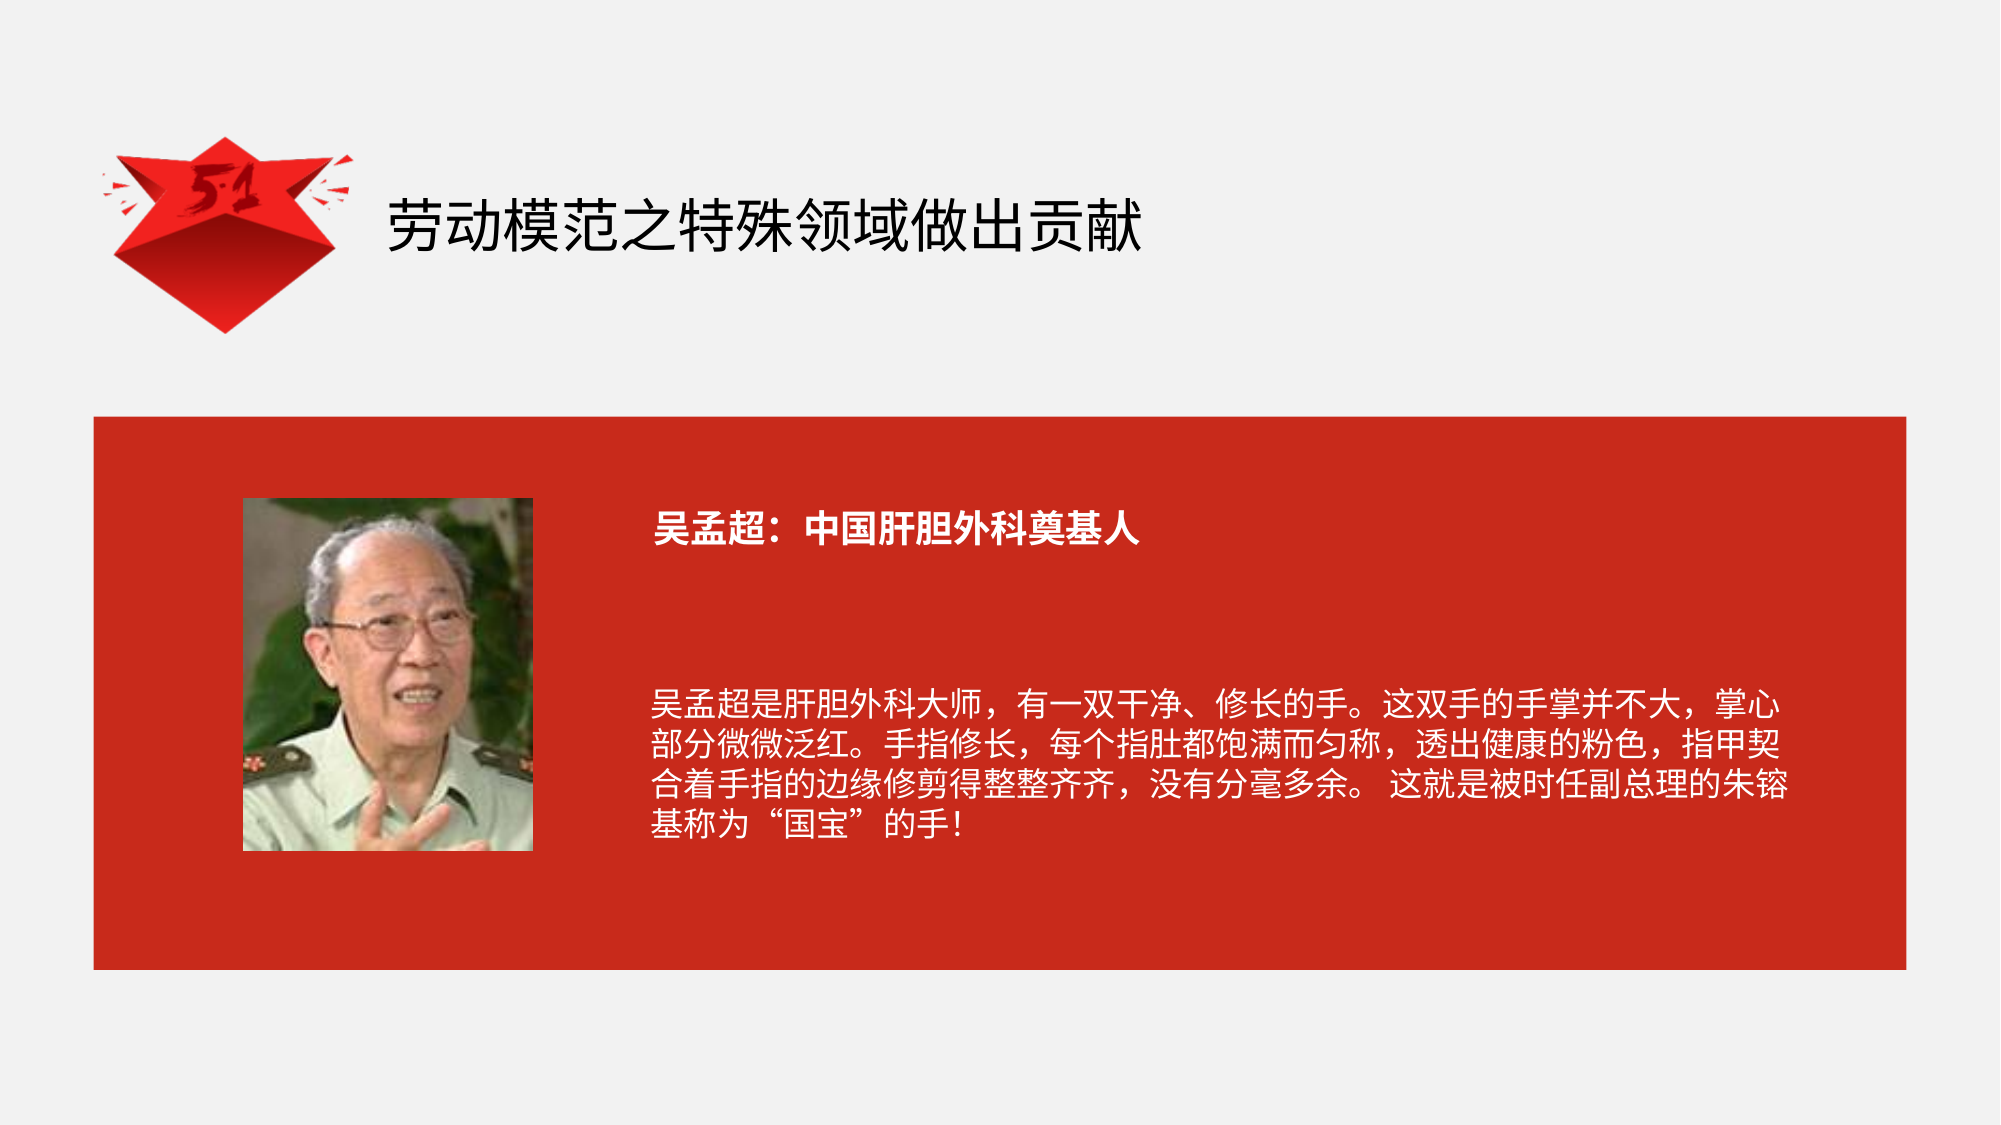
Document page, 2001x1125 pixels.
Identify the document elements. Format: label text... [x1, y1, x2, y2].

text_box [93, 415, 1907, 971]
text_box 吴孟超是肝胆外科大师，有一双干净、修长的手。这双手的手掌并不大，掌心部分微微泛红。手指修长，每个指肚都饱满而匀称，透出健康的粉色，指甲契合着手指的边缘修剪得整整齐齐，没有分毫多余。 这就是被时任副总理的朱镕基称为“国宝”的手！ [635, 675, 1813, 851]
picture [243, 498, 533, 851]
text_box 劳动模范之特殊领域做出贡献 [372, 182, 1276, 267]
text_box 吴孟超：中国肝胆外科奠基人 [638, 497, 1156, 693]
picture [78, 78, 372, 372]
